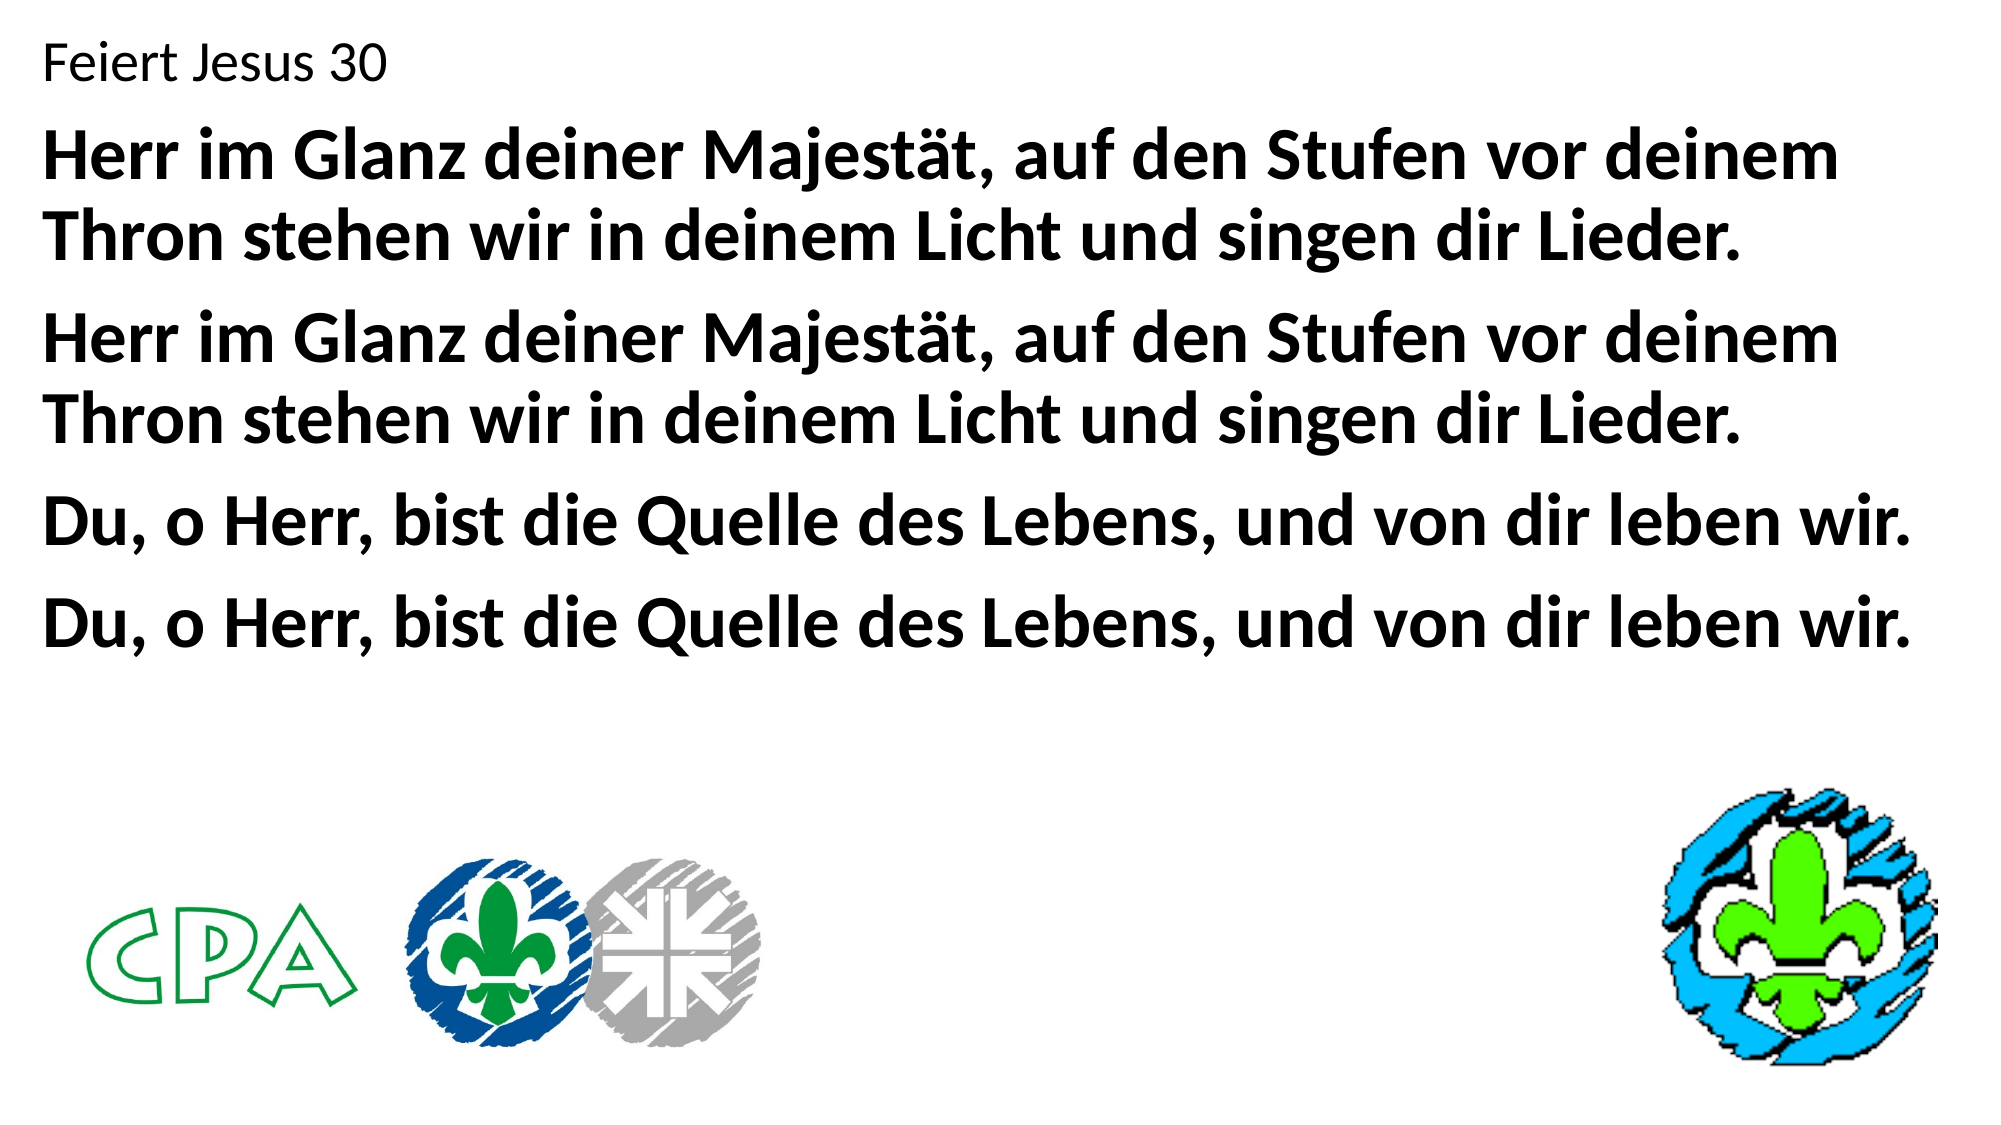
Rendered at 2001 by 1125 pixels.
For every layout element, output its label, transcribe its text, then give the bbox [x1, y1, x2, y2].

list Feiert Jesus 30 Herr im Glanz deiner Majestät, auf den Stufen vor deinem Thron stehen wir in deinem Licht und singen dir Lieder. Herr im Glanz deiner Majestät, auf den Stufen vor deinem Thron stehen wir in deinem Licht und singen dir Lieder. Du, o Herr, bist die Quelle des Lebens, und von dir leben wir. Du, o Herr, bist die Quelle des Lebens, und von dir leben wir. [27, 23, 1978, 1108]
picture [86, 856, 763, 1048]
picture [1654, 786, 1938, 1070]
